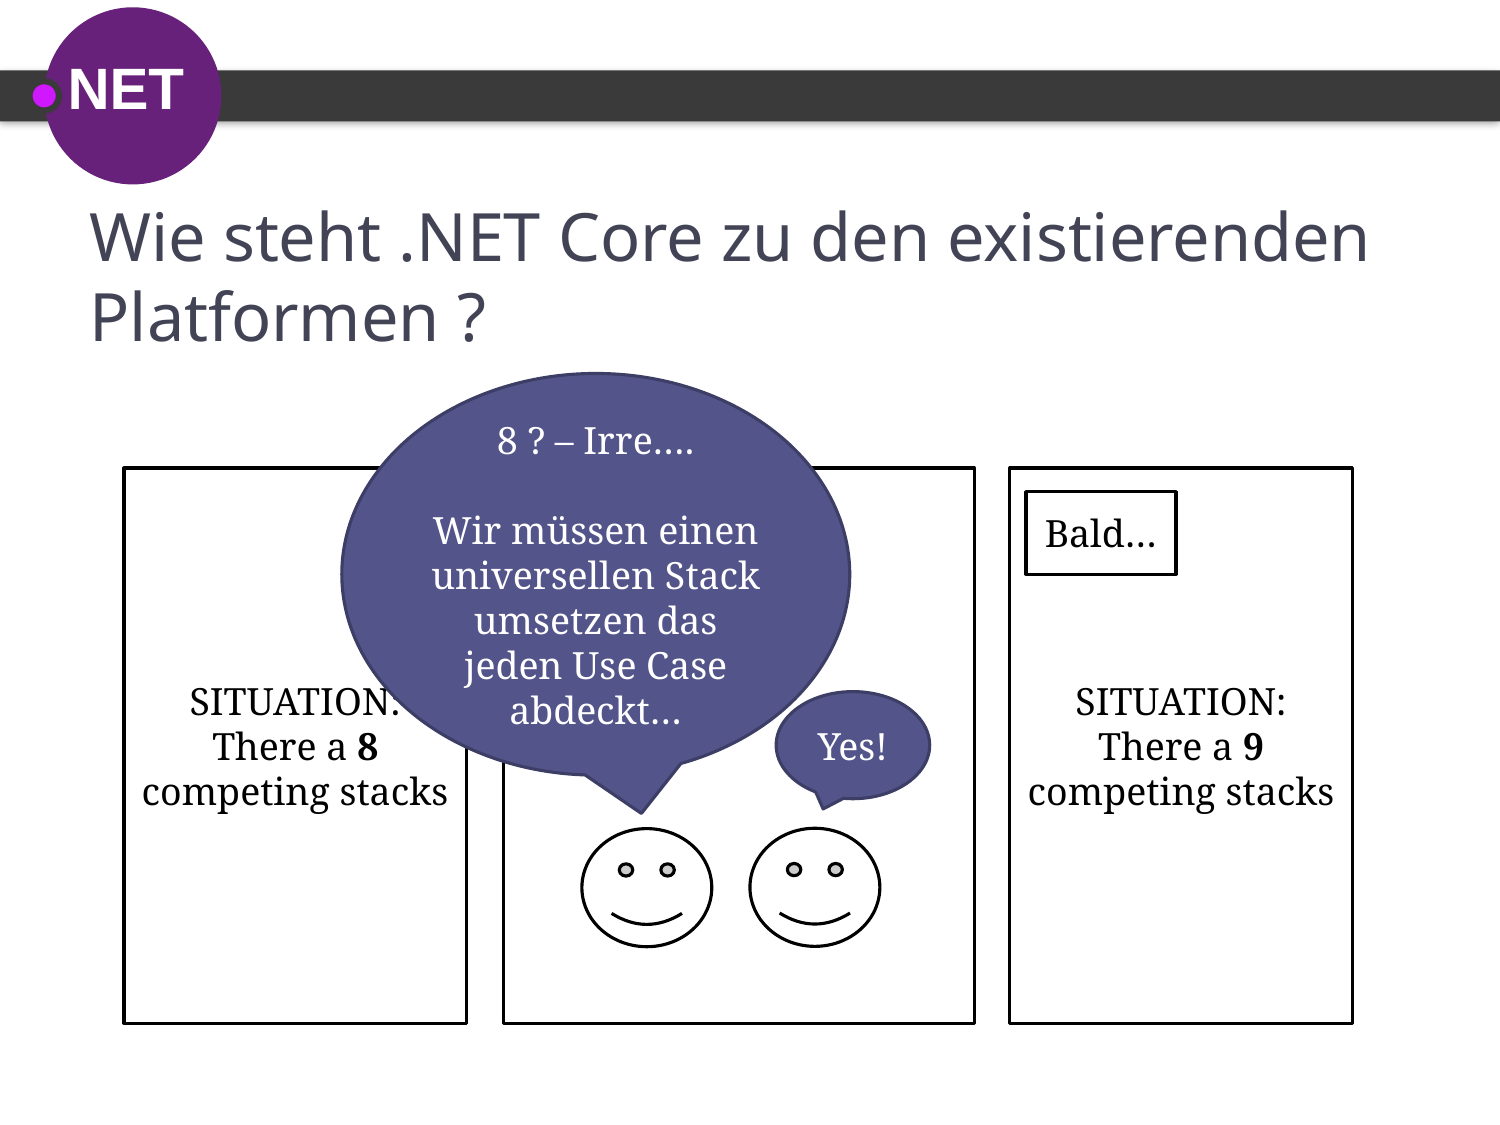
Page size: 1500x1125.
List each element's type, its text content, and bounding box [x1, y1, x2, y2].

text_box [748, 826, 882, 948]
text_box Bald… [1024, 490, 1178, 576]
text_box Yes! [774, 690, 932, 811]
text_box SITUATION: There a 8 competing stacks [122, 466, 468, 1025]
text_box SITUATION: There a 9 competing stacks [1008, 466, 1354, 1025]
title Wie steht .NET Core zu den existierenden Platformen ? [75, 187, 1425, 363]
text_box 8 ? – Irre…. Wir müssen einen universellen Stack umsetzen das jeden Use Case abdeckt… [340, 371, 852, 815]
text_box [502, 466, 976, 1025]
text_box [580, 827, 714, 949]
